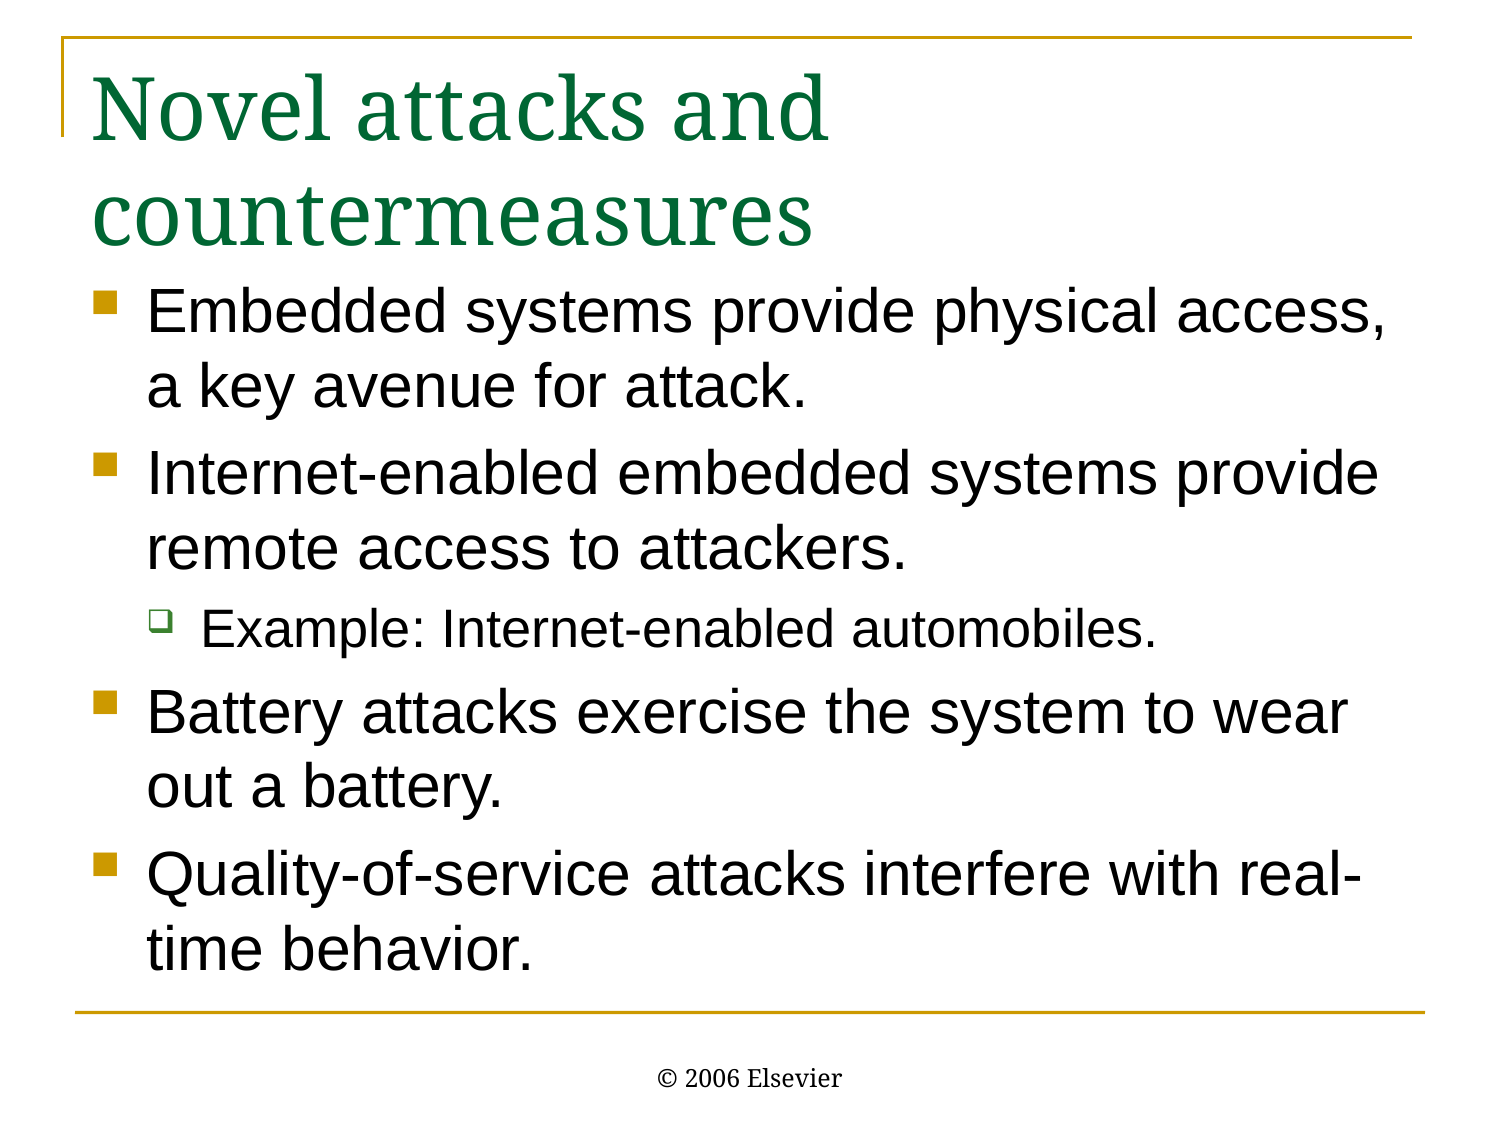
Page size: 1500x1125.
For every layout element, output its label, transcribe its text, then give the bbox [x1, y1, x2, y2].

footer © 2006 Elsevier [512, 1025, 988, 1100]
list Embedded systems provide physical access, a key avenue for attack. Internet-enabled embedded systems provide remote access to attackers. Example: Internet-enabled automobiles. Battery attacks exercise the system to wear out a battery. Quality-of-service attacks interfere with real-time behavior. [75, 262, 1425, 1006]
title Novel attacks and countermeasures [75, 45, 1425, 233]
